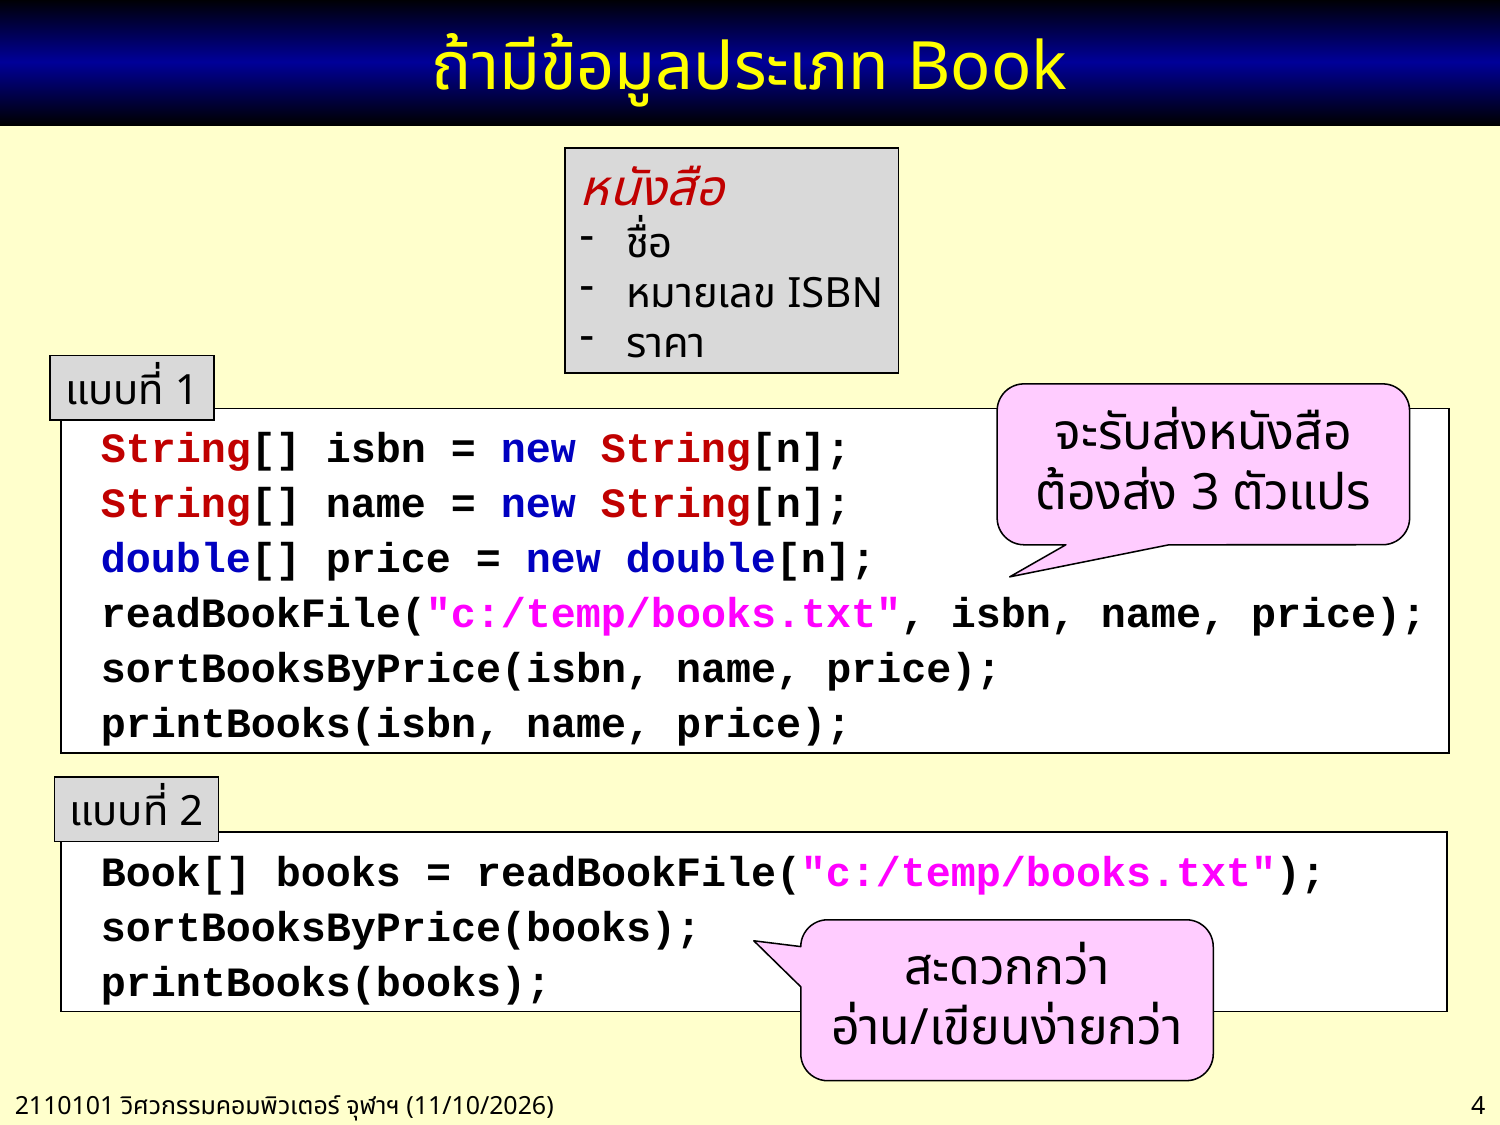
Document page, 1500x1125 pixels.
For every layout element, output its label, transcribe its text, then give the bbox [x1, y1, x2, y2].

text_box หนังสือ ชื่อ หมายเลข ISBN ราคา [565, 148, 899, 373]
title ถ้ามีข้อมูลประเภท Book [0, 0, 1500, 126]
text_box String[] isbn = new String[n]; String[] name = new String[n]; double[] price = new double[n]; readBookFile("c:/temp/books.txt", isbn, name, price); sortBooksByPrice(isbn, name, price); printBooks(isbn, name, price); [61, 408, 1450, 754]
text_box Book[] books = readBookFile("c:/temp/books.txt"); sortBooksByPrice(books); printBooks(books); [61, 832, 1448, 1012]
text_box จะรับส่งหนังสือ ต้องส่ง 3 ตัวแปร [997, 383, 1410, 577]
text_box แบบที่ 1 [50, 355, 214, 421]
text_box แบบที่ 2 [54, 776, 219, 842]
text_box สะดวกกว่า อ่าน/เขียนง่ายกว่า [753, 919, 1214, 1081]
